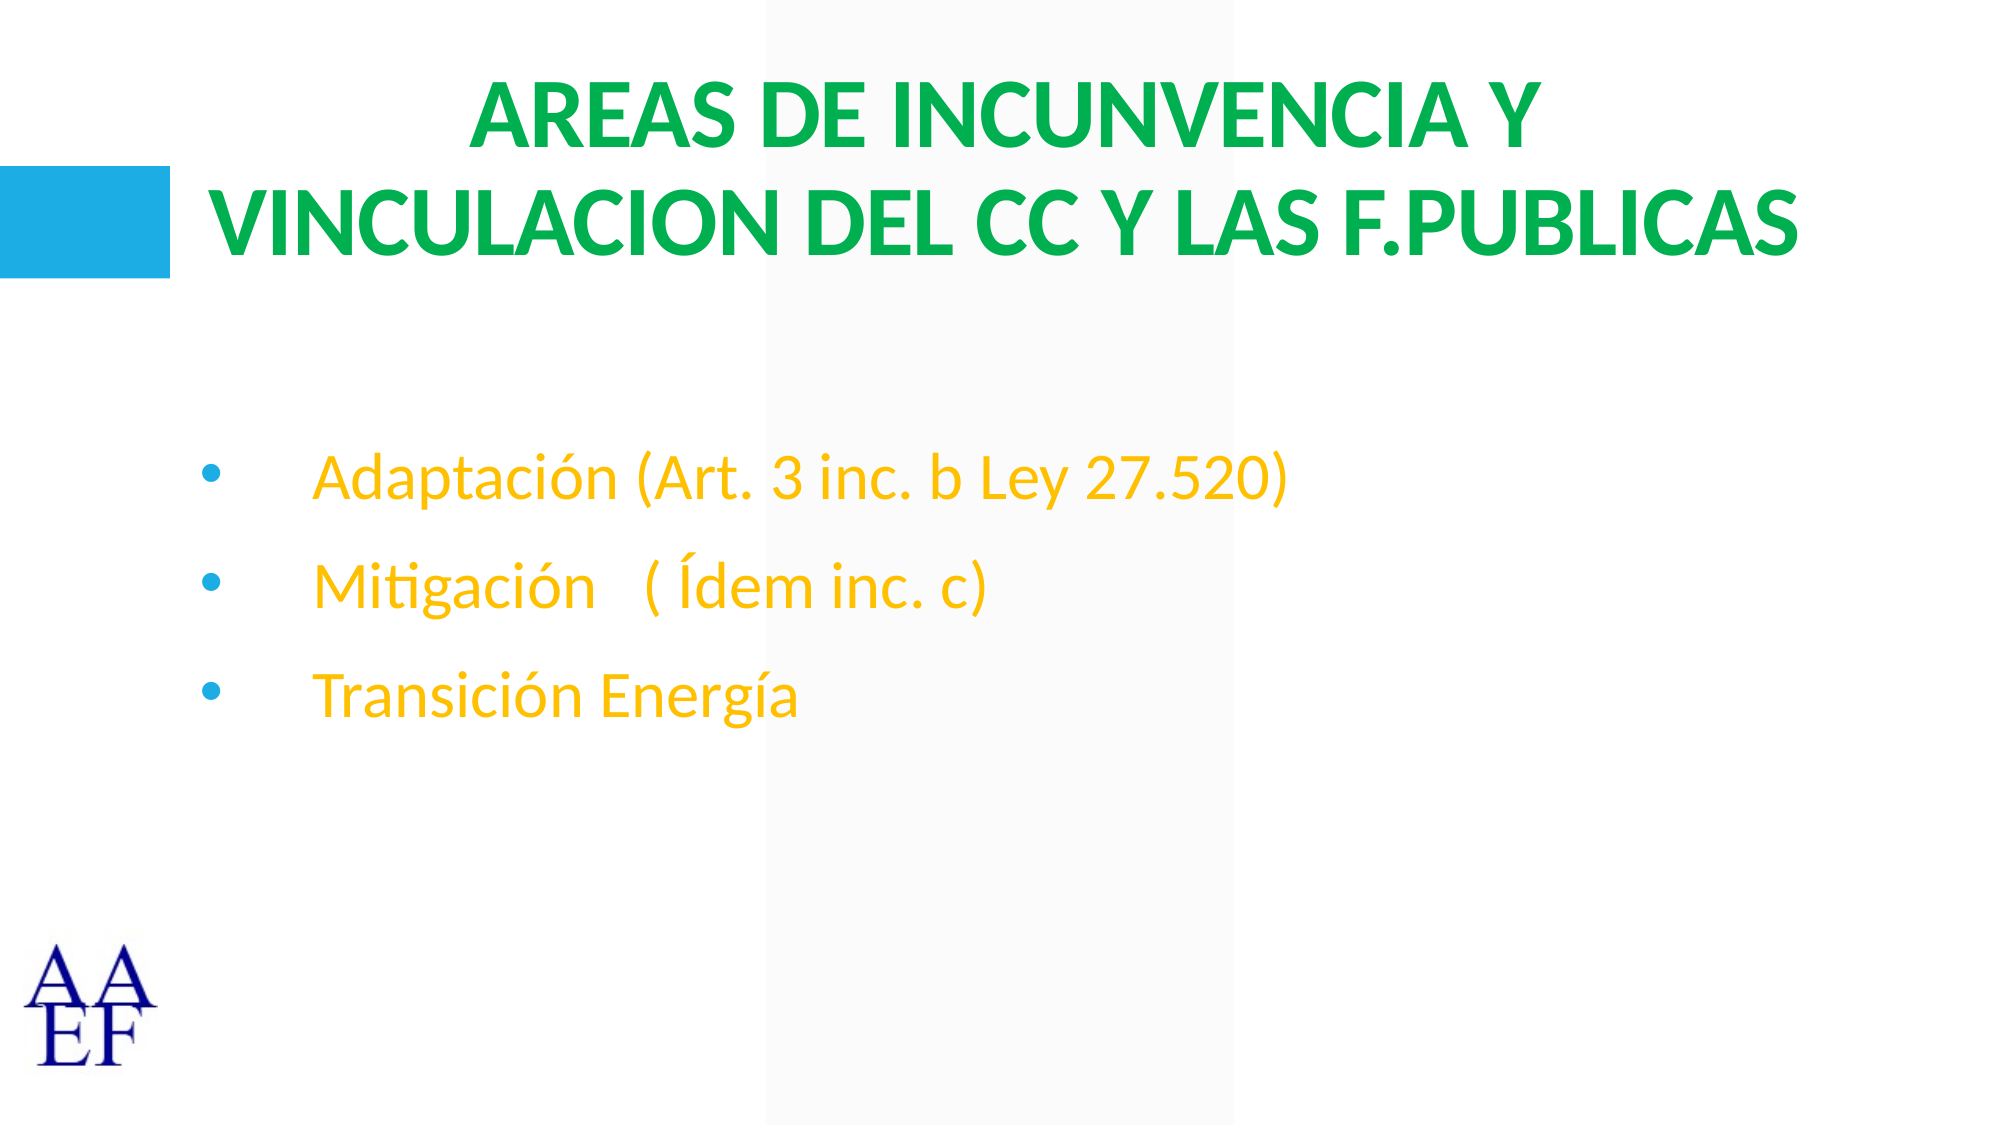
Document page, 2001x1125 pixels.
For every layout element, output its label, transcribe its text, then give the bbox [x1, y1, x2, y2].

picture [23, 924, 158, 1088]
title AREAS DE INCUNVENCIA Y VINCULACION DEL CC Y LAS F.PUBLICAS [180, 47, 1830, 285]
list Adaptación (Art. 3 inc. b Ley 27.520) Mitigación ( Ídem inc. c) Transición Energía [199, 345, 1850, 963]
